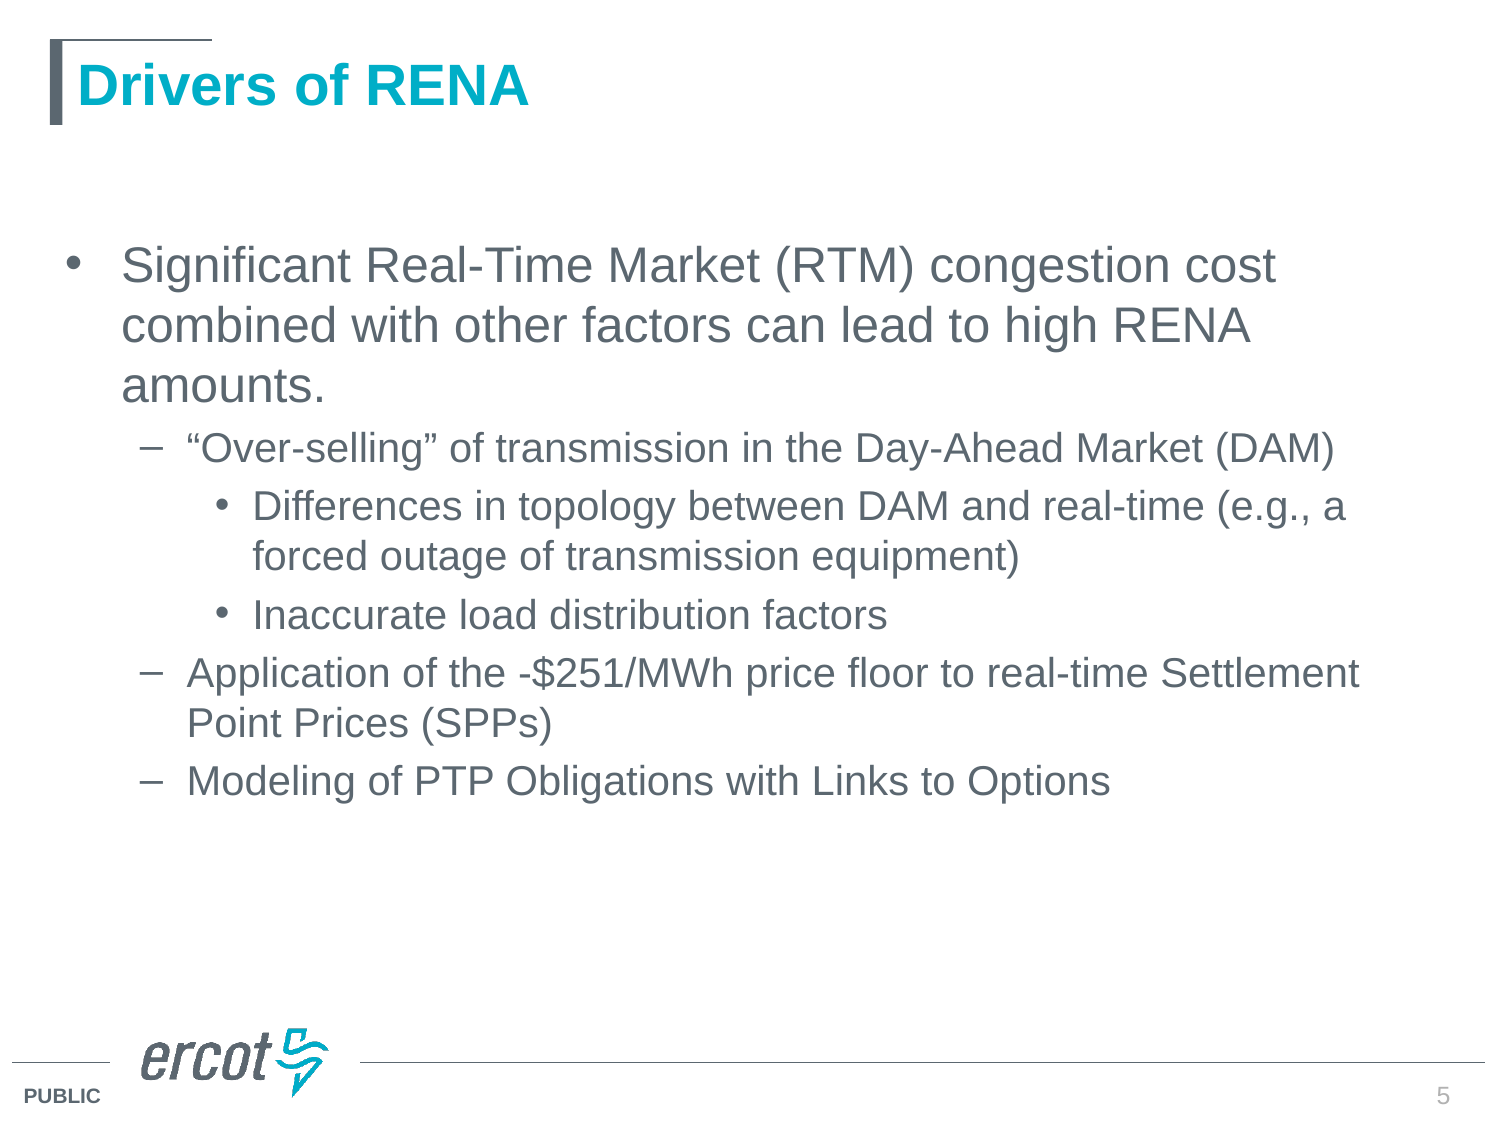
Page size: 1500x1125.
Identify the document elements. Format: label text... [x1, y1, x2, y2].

slide_number 5 [1400, 1076, 1488, 1113]
list Significant Real-Time Market (RTM) congestion cost combined with other factors can lead to high RENA amounts. “Over-selling” of transmission in the Day-Ahead Market (DAM) Differences in topology between DAM and real-time (e.g., a forced outage of transmission equipment) Inaccurate load distribution factors Application of the -$251/MWh price floor to real-time Settlement Point Prices (SPPs) Modeling of PTP Obligations with Links to Options [50, 224, 1450, 992]
picture [137, 1024, 332, 1100]
title Drivers of RENA [62, 39, 1450, 125]
